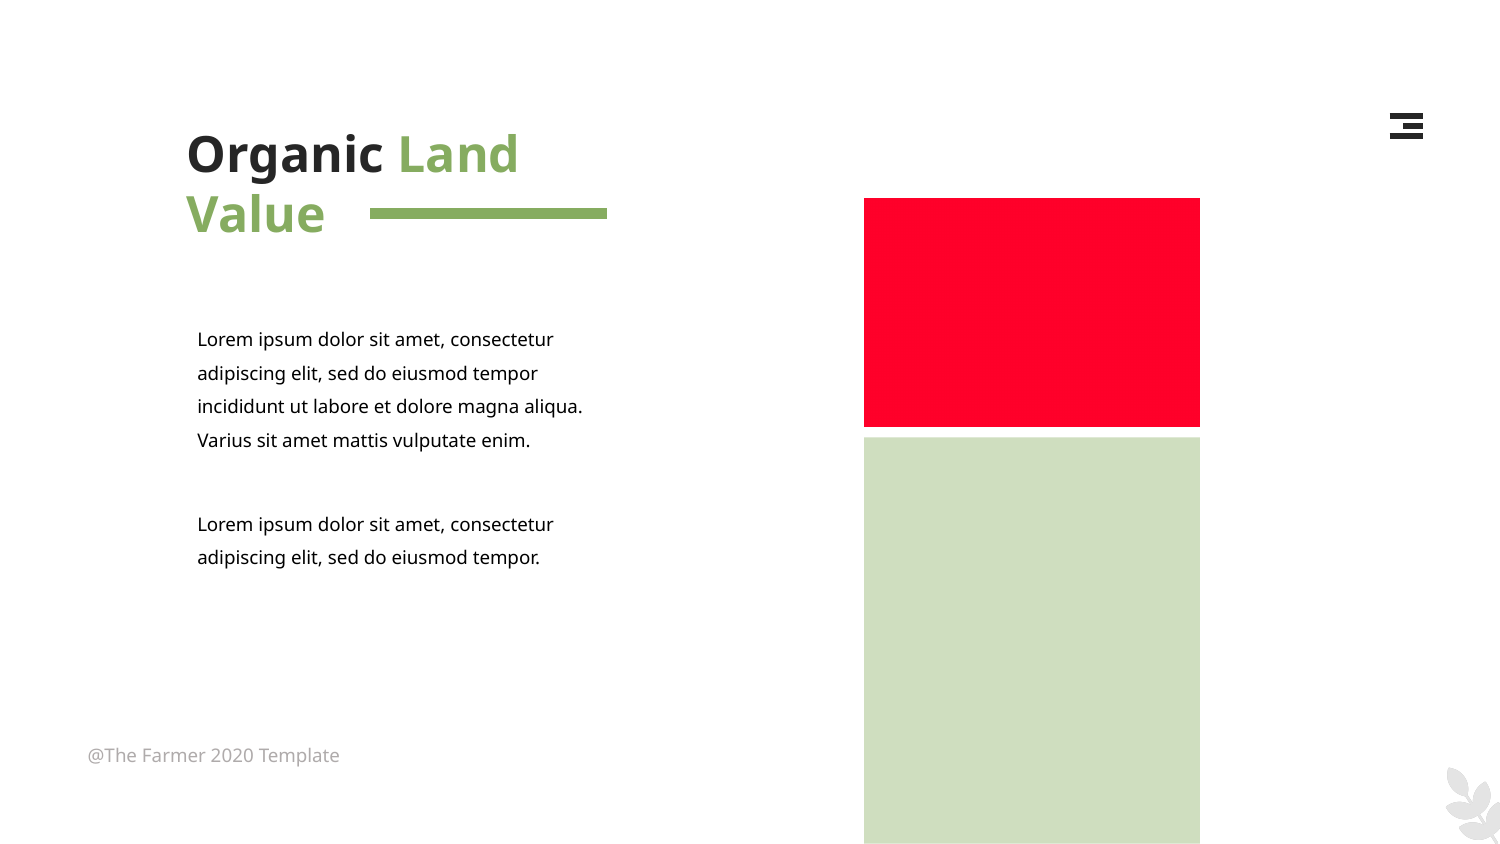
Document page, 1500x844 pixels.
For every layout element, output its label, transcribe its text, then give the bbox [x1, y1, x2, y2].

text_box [1389, 116, 1423, 136]
text_box @The Farmer 2020 Template [72, 736, 584, 774]
text_box Lorem ipsum dolor sit amet, consectetur adipiscing elit, sed do eiusmod tempor. [182, 493, 640, 576]
picture [1404, 737, 1500, 844]
text_box Lorem ipsum dolor sit amet, consectetur adipiscing elit, sed do eiusmod tempor incididunt ut labore et dolore magna aliqua. Varius sit amet mattis vulputate enim. [182, 309, 640, 459]
picture [864, 198, 1200, 427]
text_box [186, 153, 633, 214]
